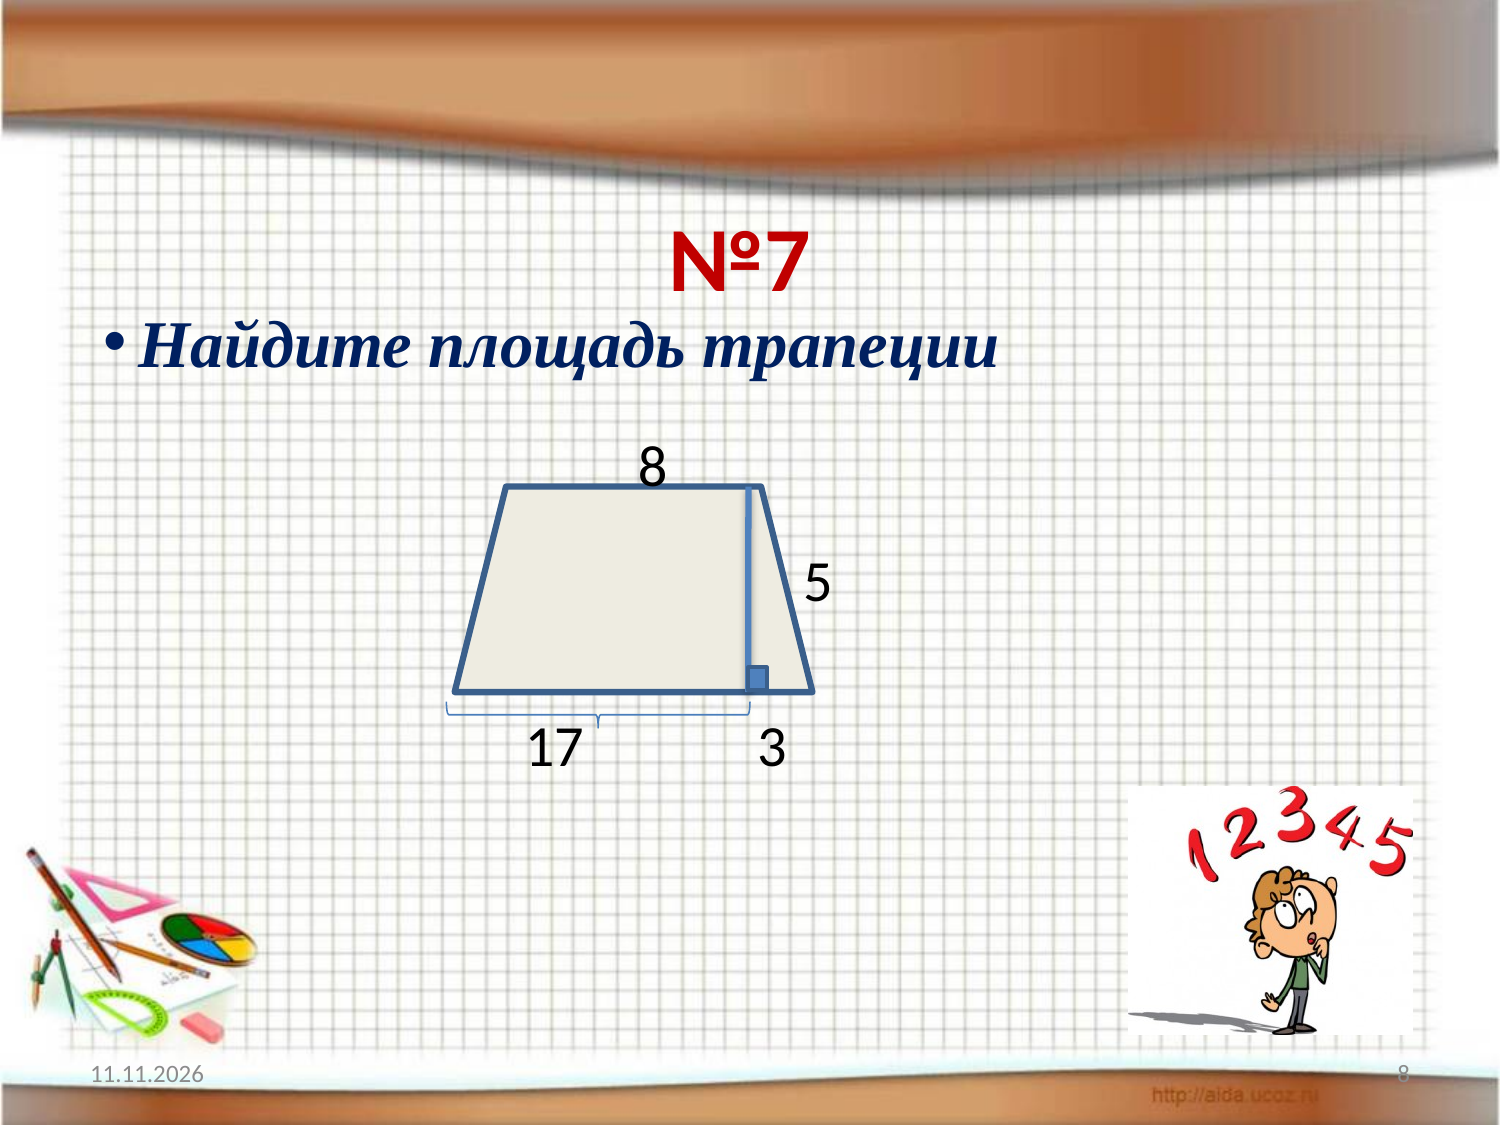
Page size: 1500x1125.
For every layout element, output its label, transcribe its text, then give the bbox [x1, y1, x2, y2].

slide_number 8 [1074, 1042, 1425, 1103]
text_box [445, 701, 449, 716]
title №7 [64, 160, 1416, 349]
text_box Найдите площадь трапеции [88, 293, 1439, 482]
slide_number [75, 1042, 425, 1103]
picture [0, 0, 1500, 1125]
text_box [454, 420, 842, 761]
